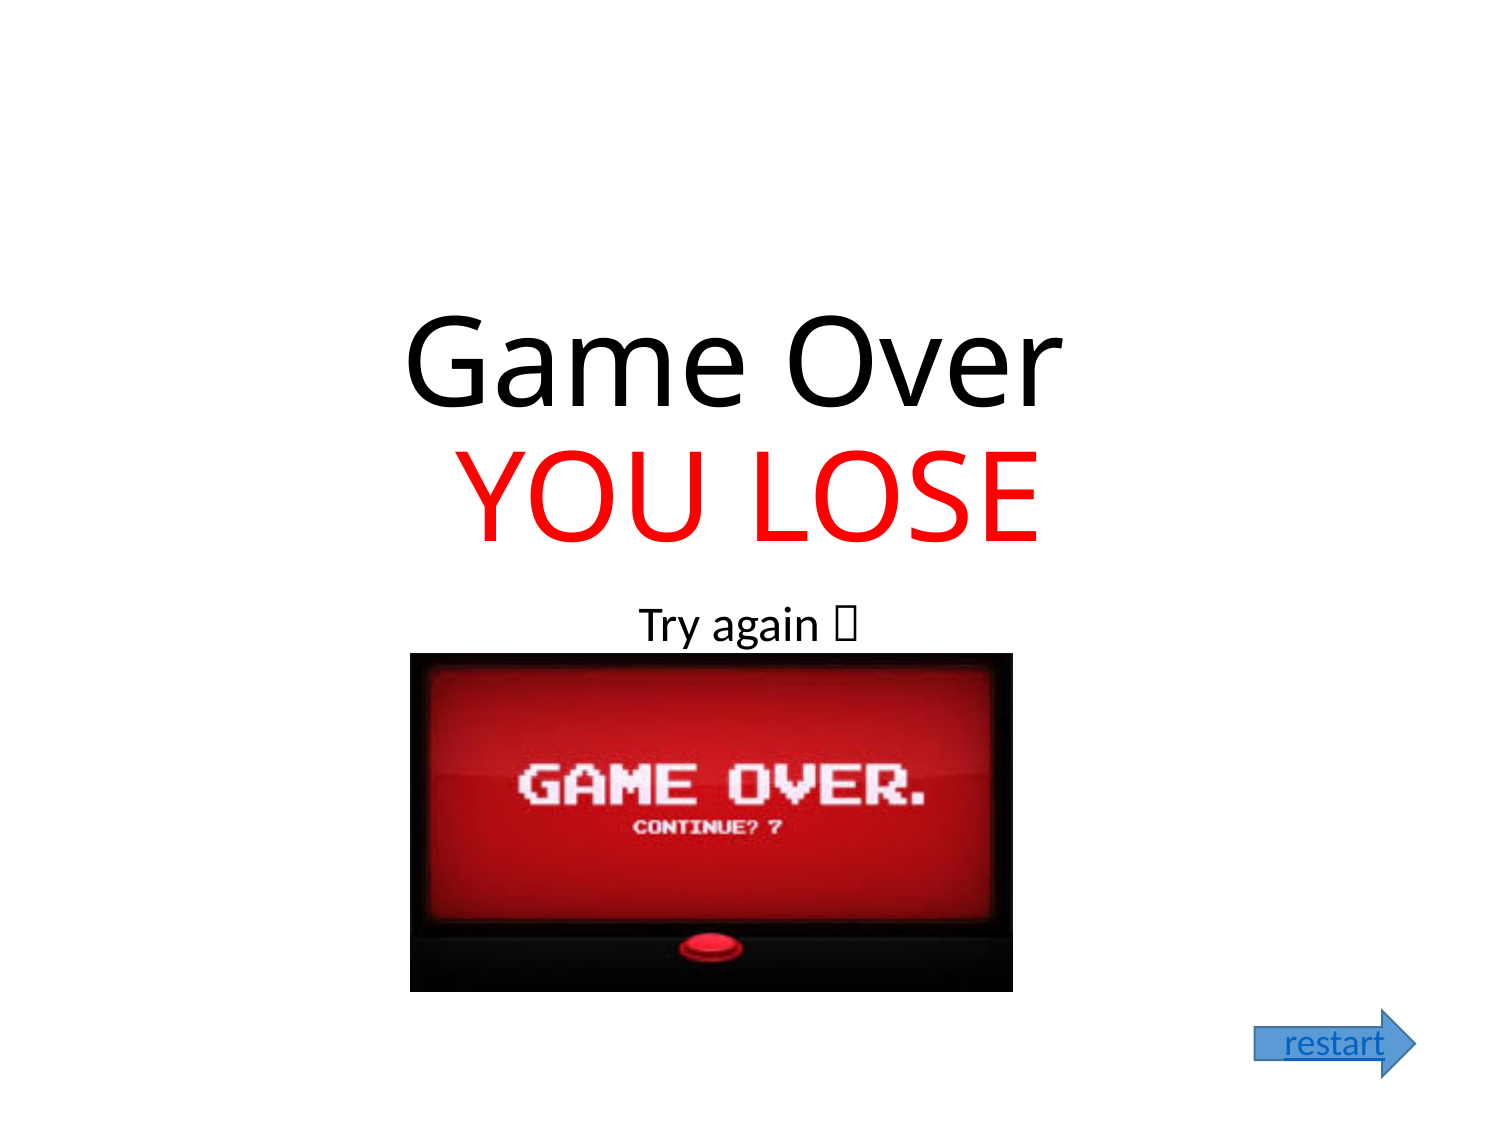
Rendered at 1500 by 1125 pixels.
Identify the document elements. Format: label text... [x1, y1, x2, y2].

subtitle Try again  [187, 590, 1313, 863]
picture [410, 653, 1013, 992]
text_box [1401, 1028, 1417, 1060]
title Game Over YOU LOSE [112, 184, 1388, 576]
text_box [1253, 1026, 1269, 1062]
text_box restart [1269, 1010, 1401, 1071]
text_box [1381, 1071, 1390, 1080]
